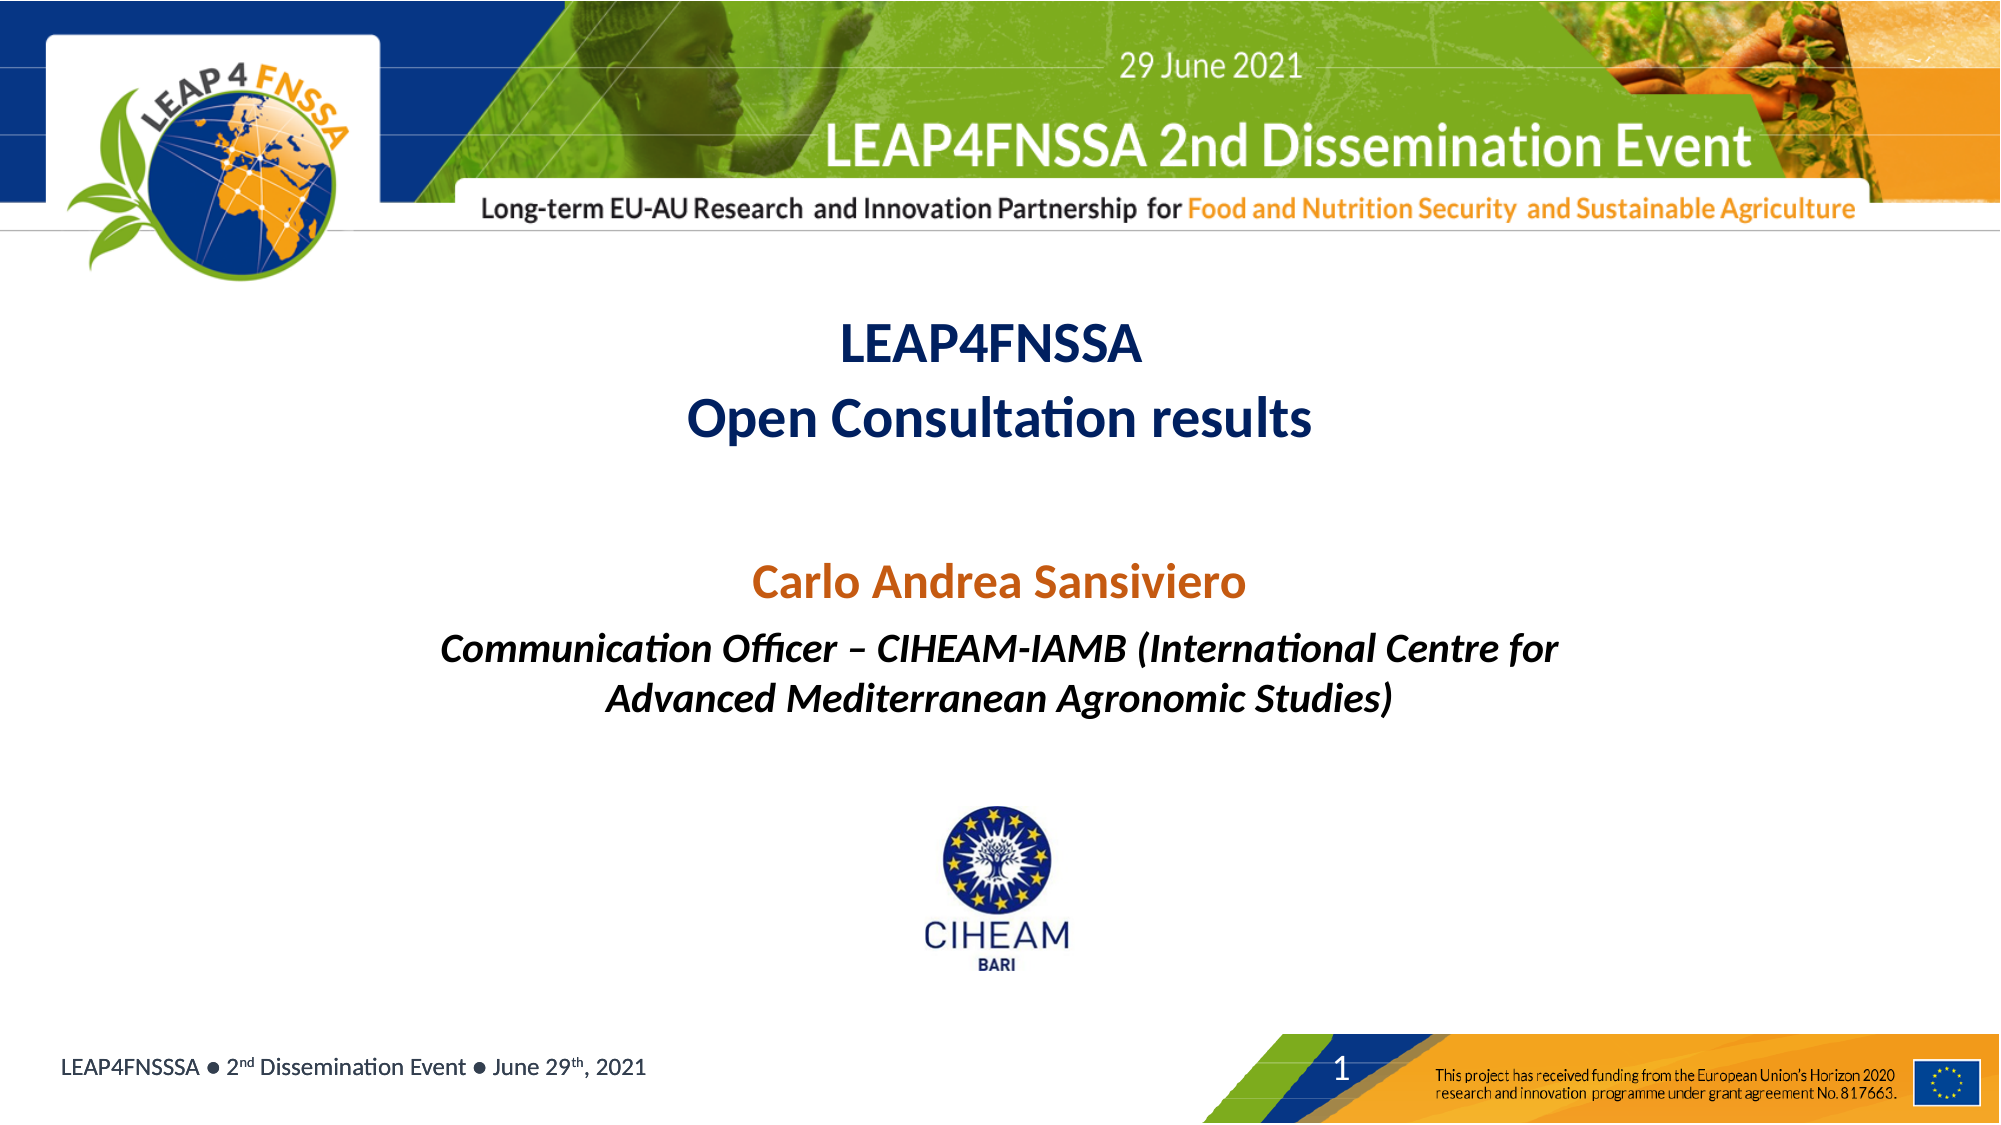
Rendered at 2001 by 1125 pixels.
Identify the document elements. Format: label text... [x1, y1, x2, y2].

picture [0, 1, 2000, 334]
text_box Carlo Andrea Sansiviero Communication Officer – CIHEAM-IAMB (International Centre for Advanced Mediterranean Agronomic Studies) [366, 518, 1634, 864]
text_box LEAP4FNSSA Open Consultation results [294, 291, 1706, 456]
picture [924, 806, 1075, 971]
picture [498, 1034, 1999, 1123]
